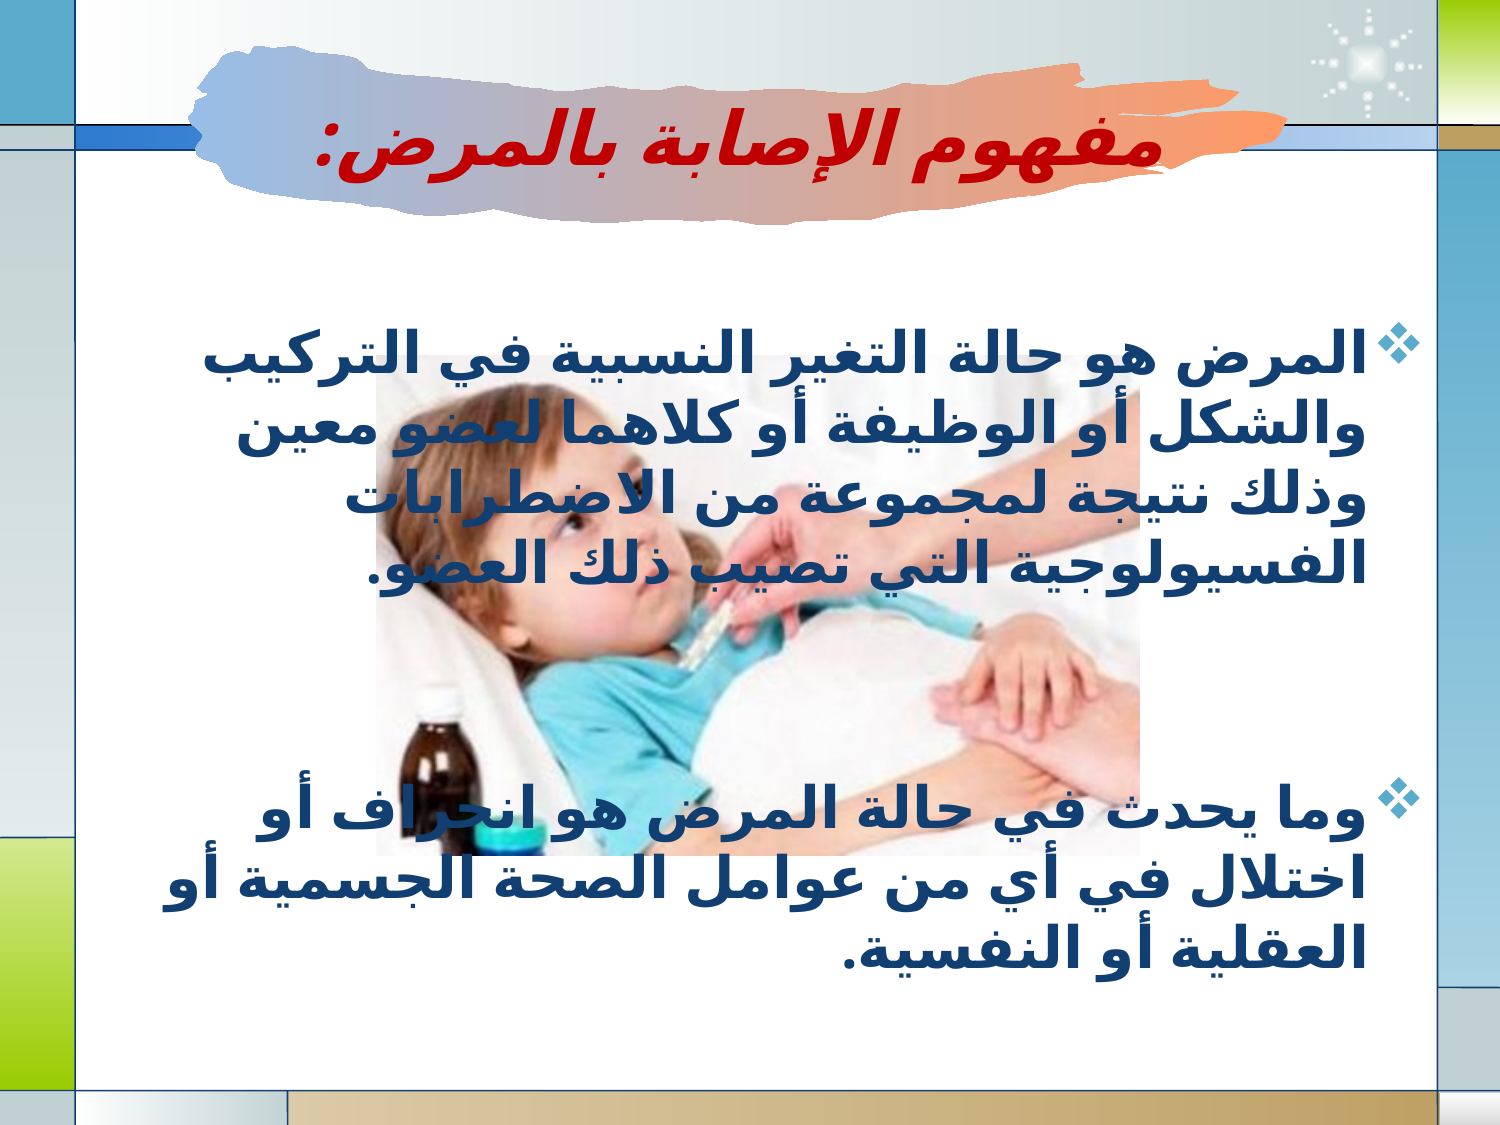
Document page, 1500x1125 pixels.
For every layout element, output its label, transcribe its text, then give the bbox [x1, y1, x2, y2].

text_box مفهوم الإصابة بالمرض: [187, 45, 1288, 226]
text_box المرض هو حالة التغير النسبية في التركيب والشكل أو الوظيفة أو كلاهما لعضو معين وذلك نتيجة لمجموعة من الاضطرابات الفسيولوجية التي تصيب ذلك العضو. وما يحدث في حالة المرض هو انحراف أو اختلال في أي من عوامل الصحة الجسمية أو العقلية أو النفسية. [125, 226, 1442, 1034]
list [376, 354, 1140, 856]
